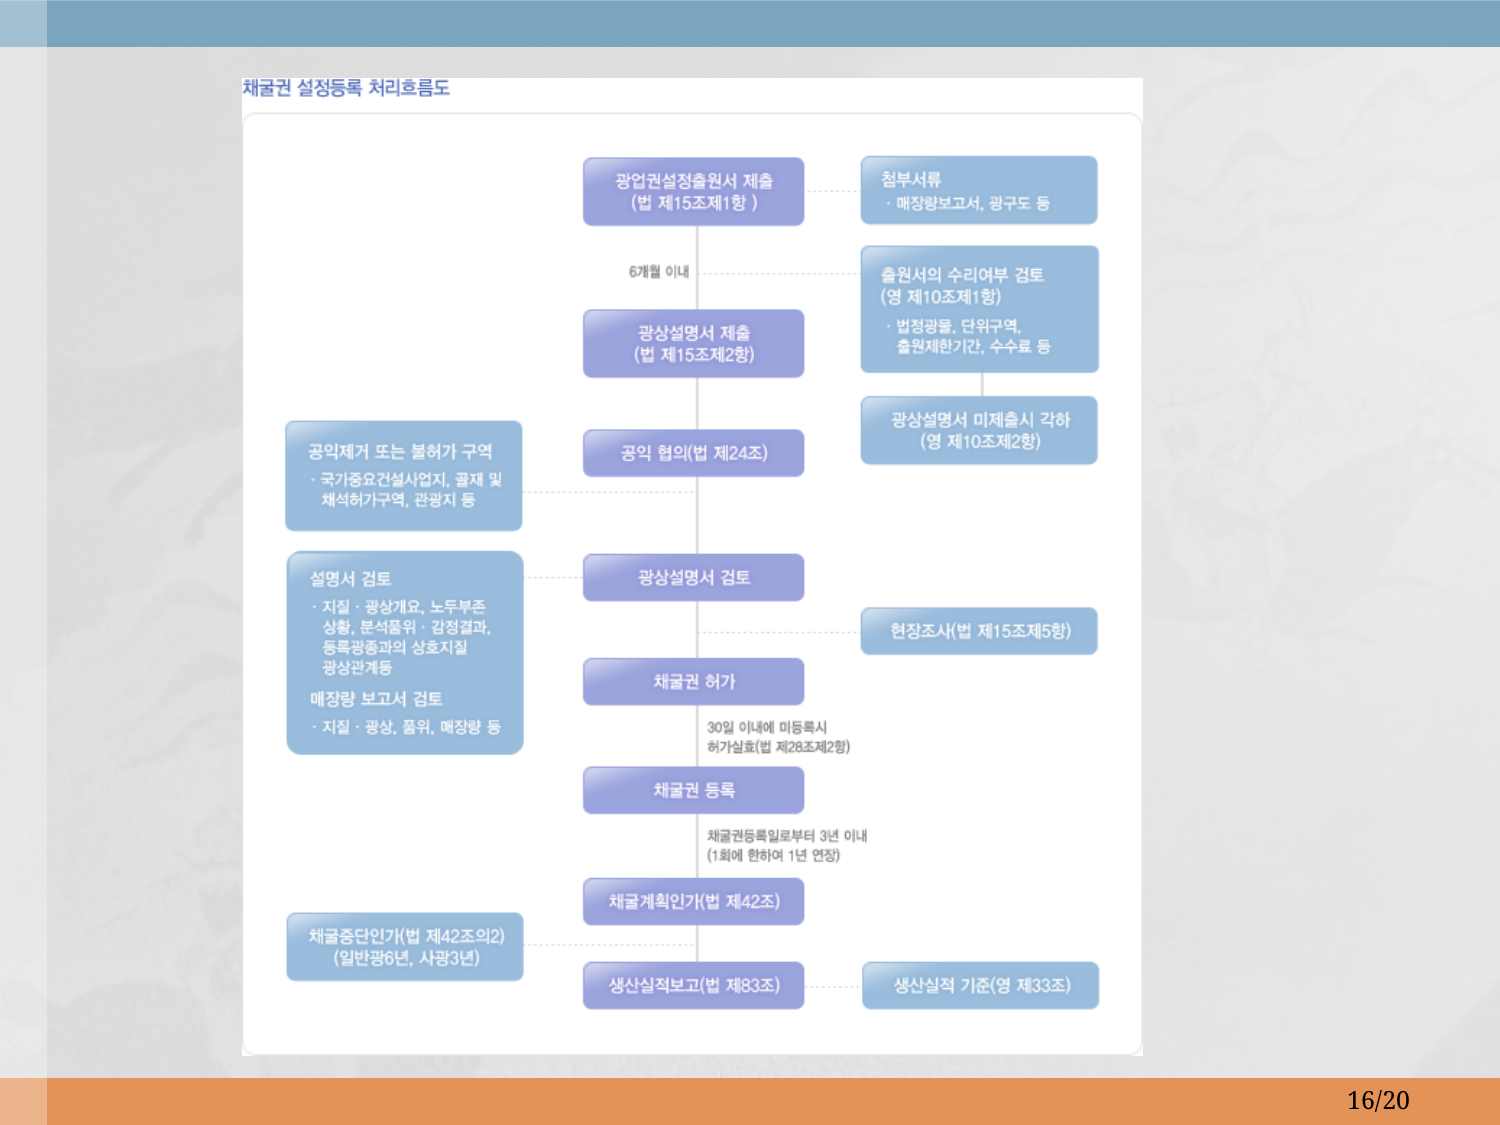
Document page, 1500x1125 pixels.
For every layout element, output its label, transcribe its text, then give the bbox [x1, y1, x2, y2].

slide_number 16 [1074, 1078, 1425, 1125]
picture [242, 78, 1143, 1056]
